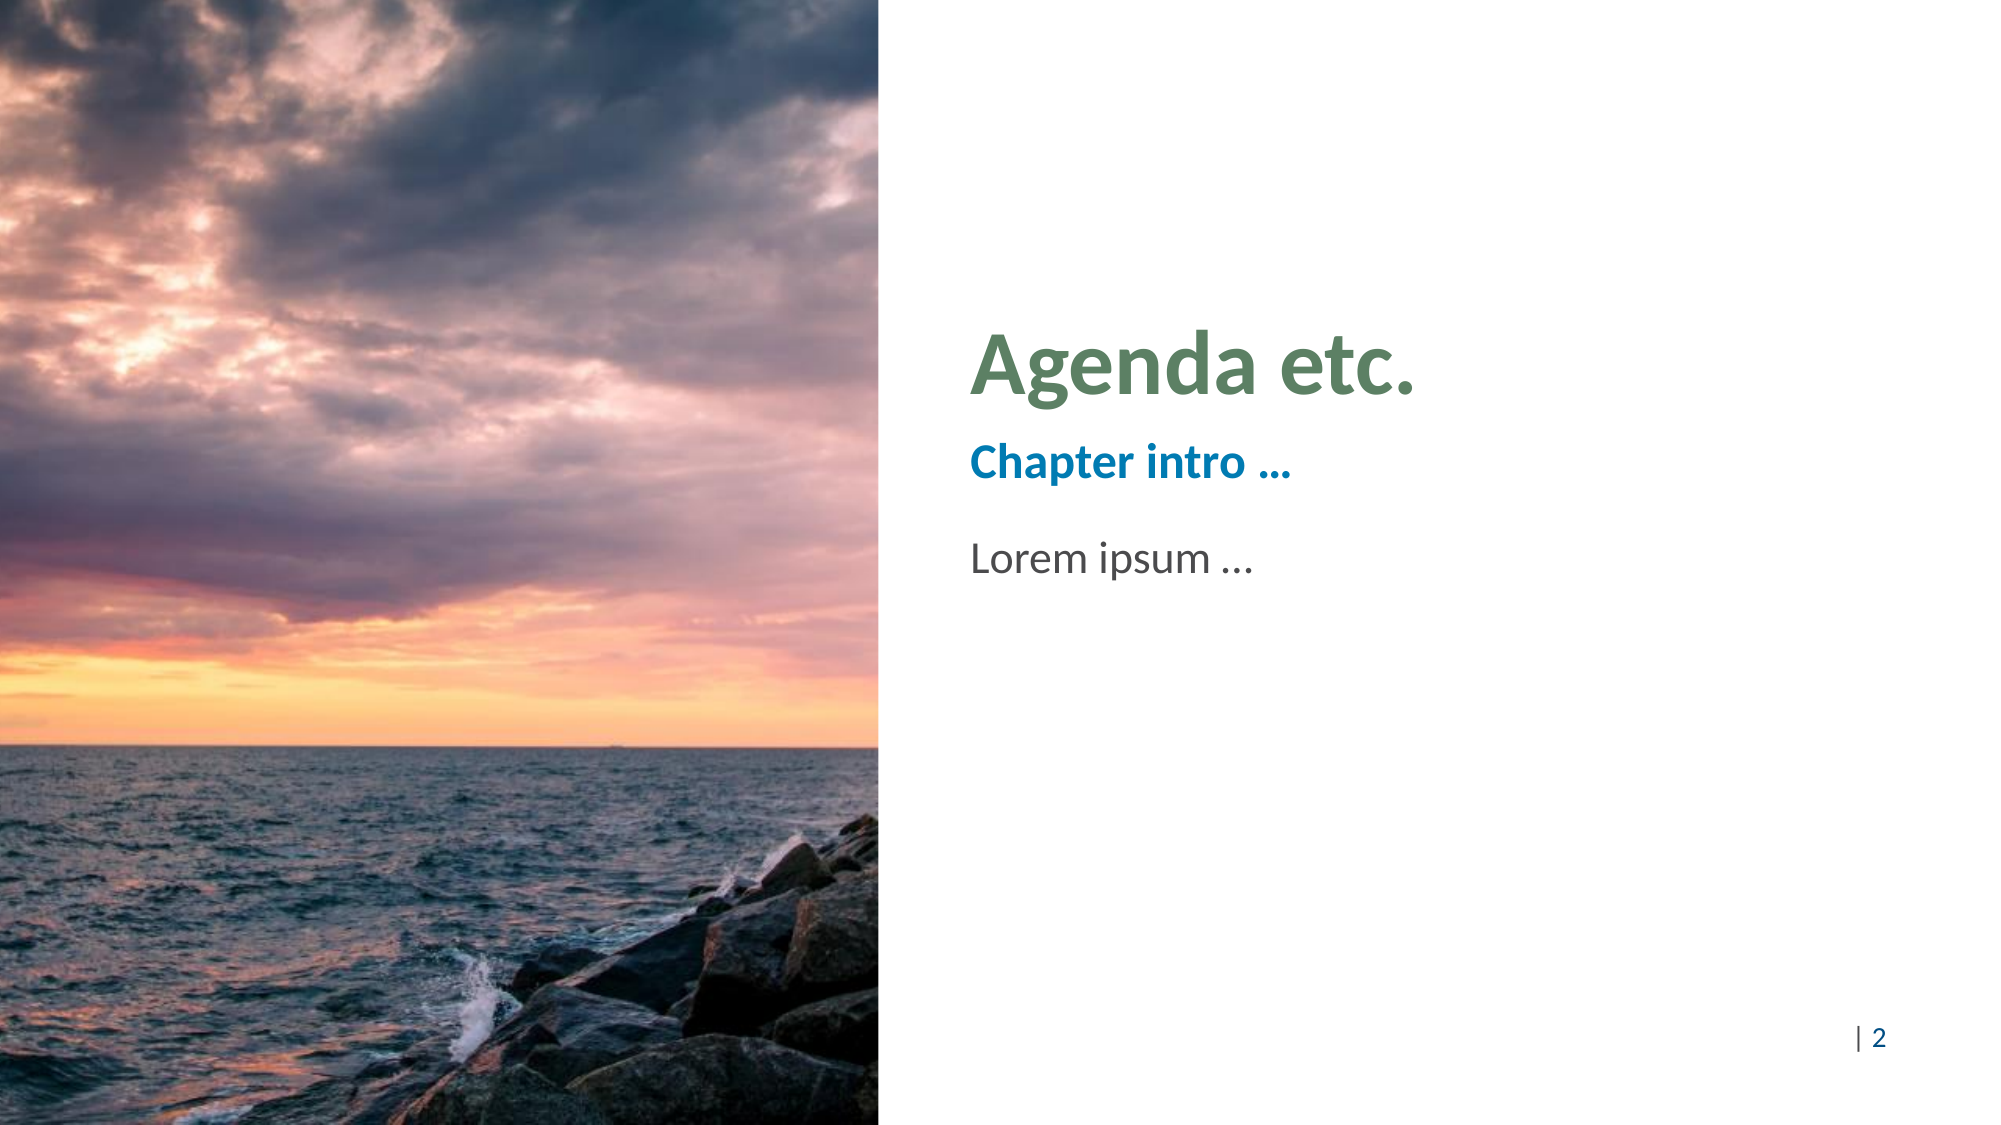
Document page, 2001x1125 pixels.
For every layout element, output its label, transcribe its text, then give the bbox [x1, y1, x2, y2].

list Chapter intro … [955, 428, 1722, 526]
list Agenda etc. [955, 308, 1722, 428]
list Lorem ipsum … [955, 526, 1940, 780]
picture [0, 0, 879, 1125]
